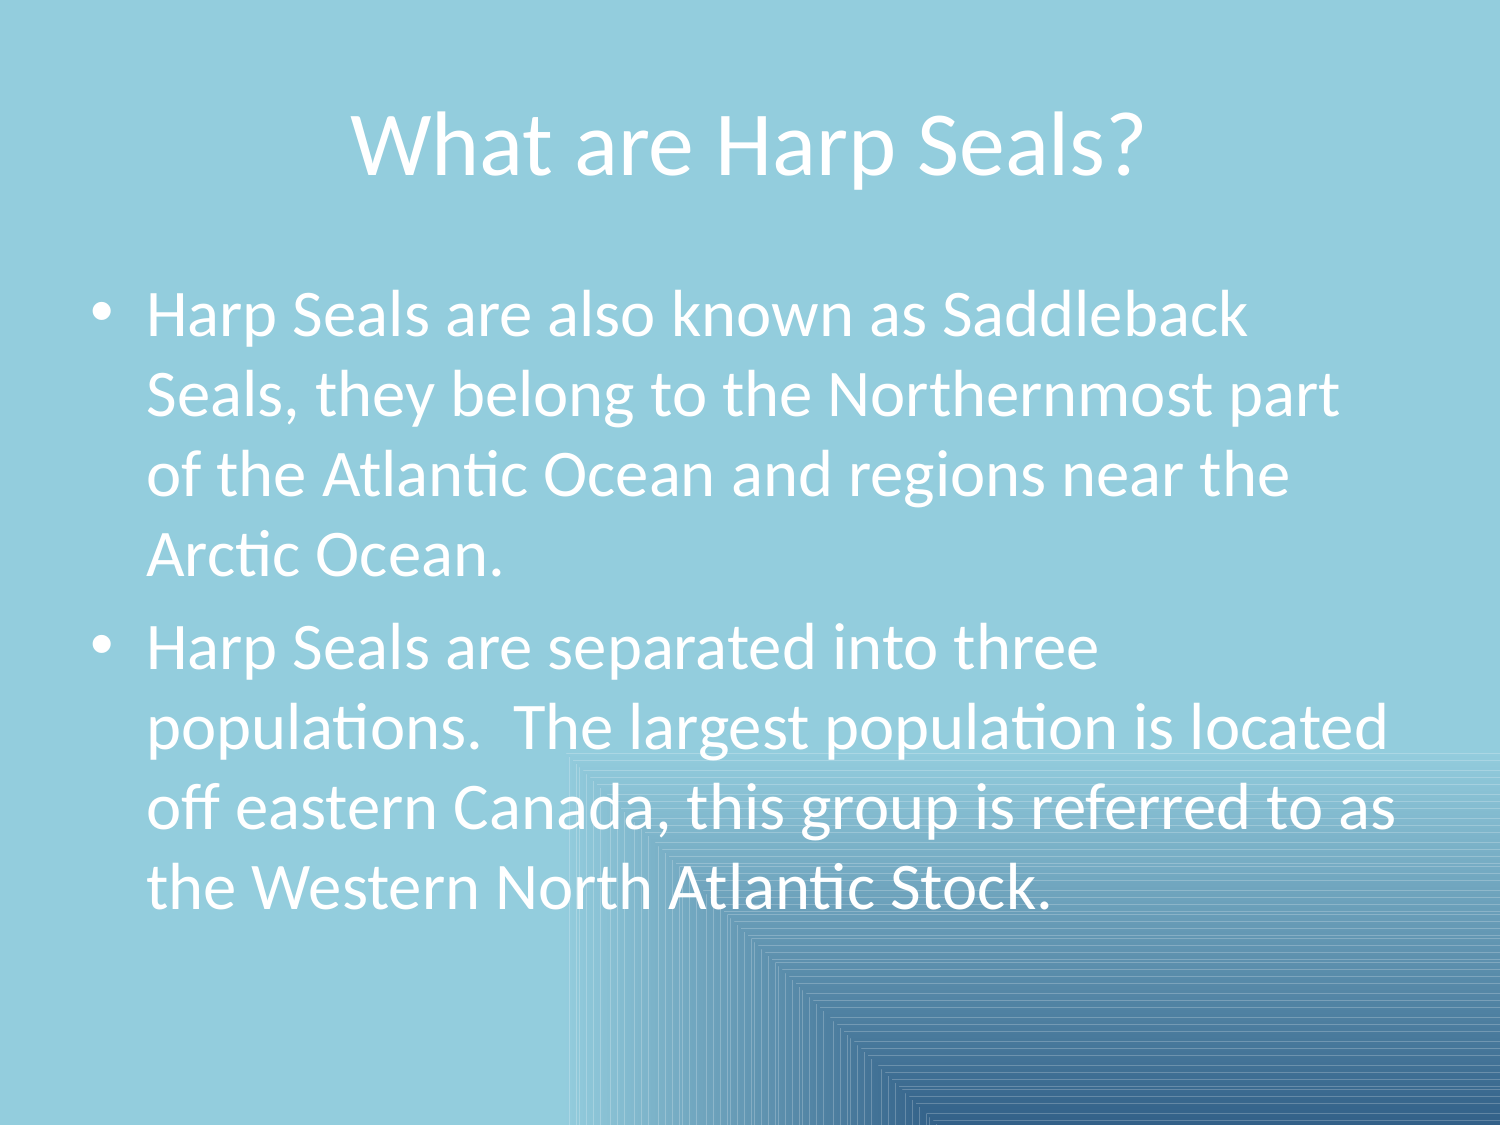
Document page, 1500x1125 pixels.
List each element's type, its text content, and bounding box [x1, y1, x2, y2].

list Harp Seals are also known as Saddleback Seals, they belong to the Northernmost part of the Atlantic Ocean and regions near the Arctic Ocean. Harp Seals are separated into three populations. The largest population is located off eastern Canada, this group is referred to as the Western North Atlantic Stock. [75, 262, 1425, 1005]
title What are Harp Seals? [75, 45, 1425, 233]
